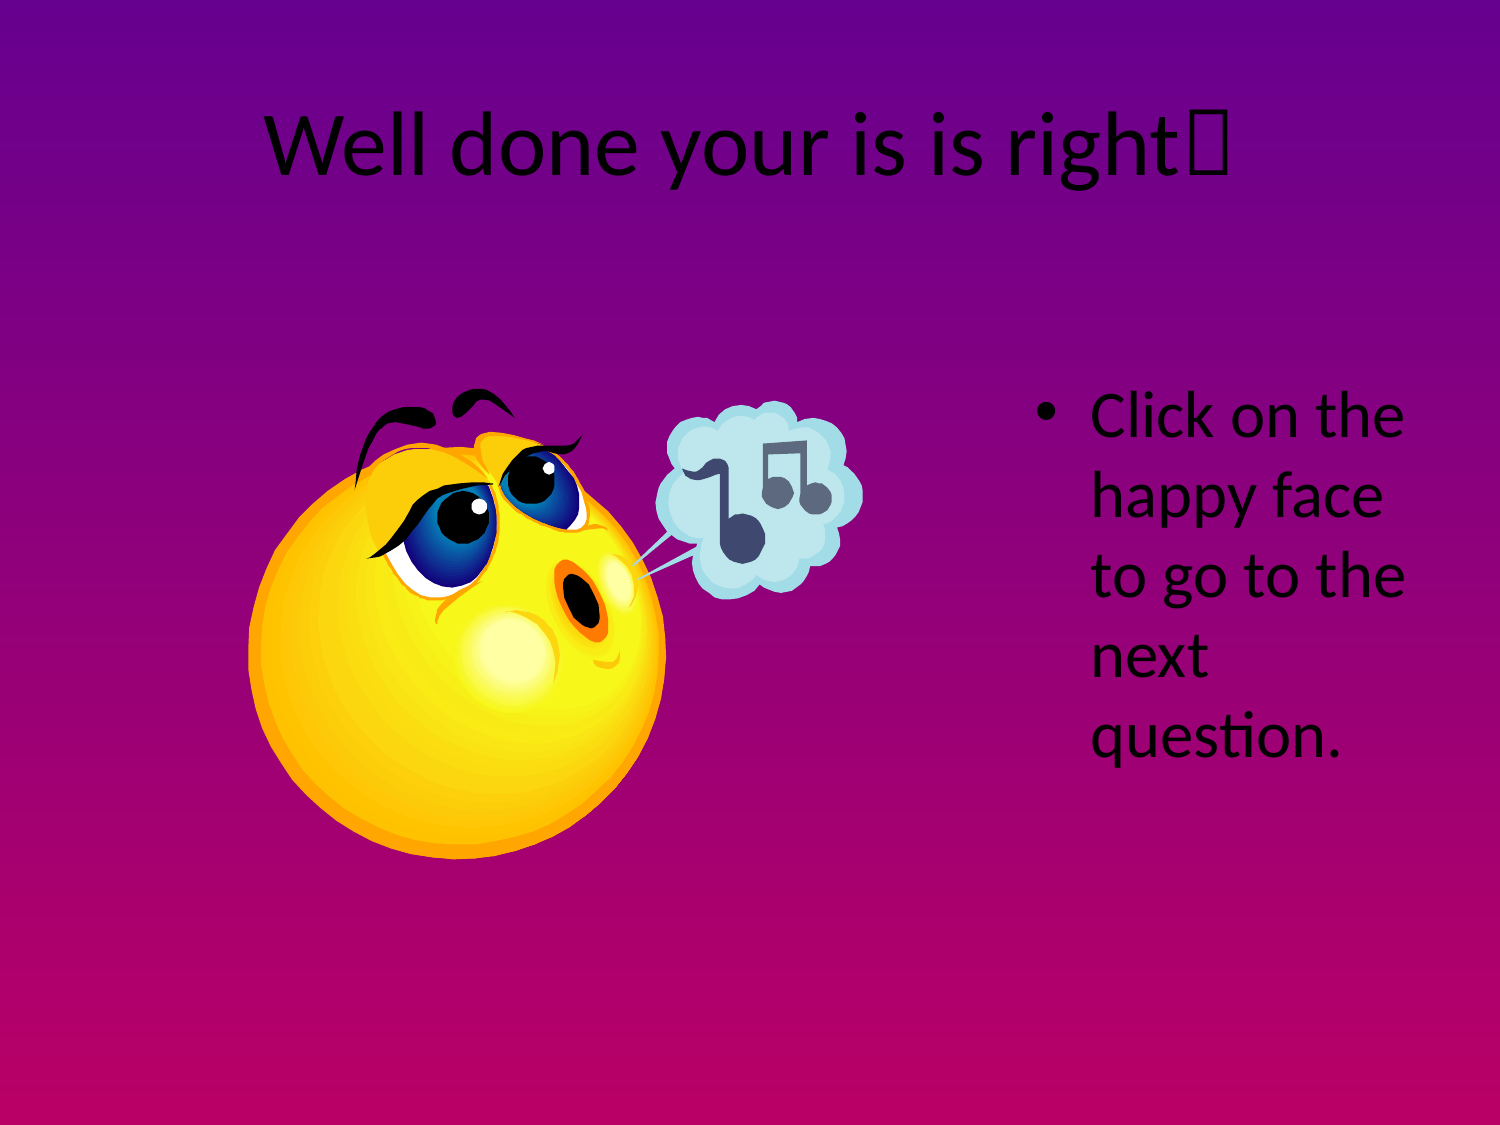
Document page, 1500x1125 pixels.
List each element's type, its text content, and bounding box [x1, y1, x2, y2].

picture [245, 386, 866, 862]
title Well done your is is right [75, 45, 1425, 233]
list Click on the happy face to go to the next question. [1019, 363, 1425, 1005]
